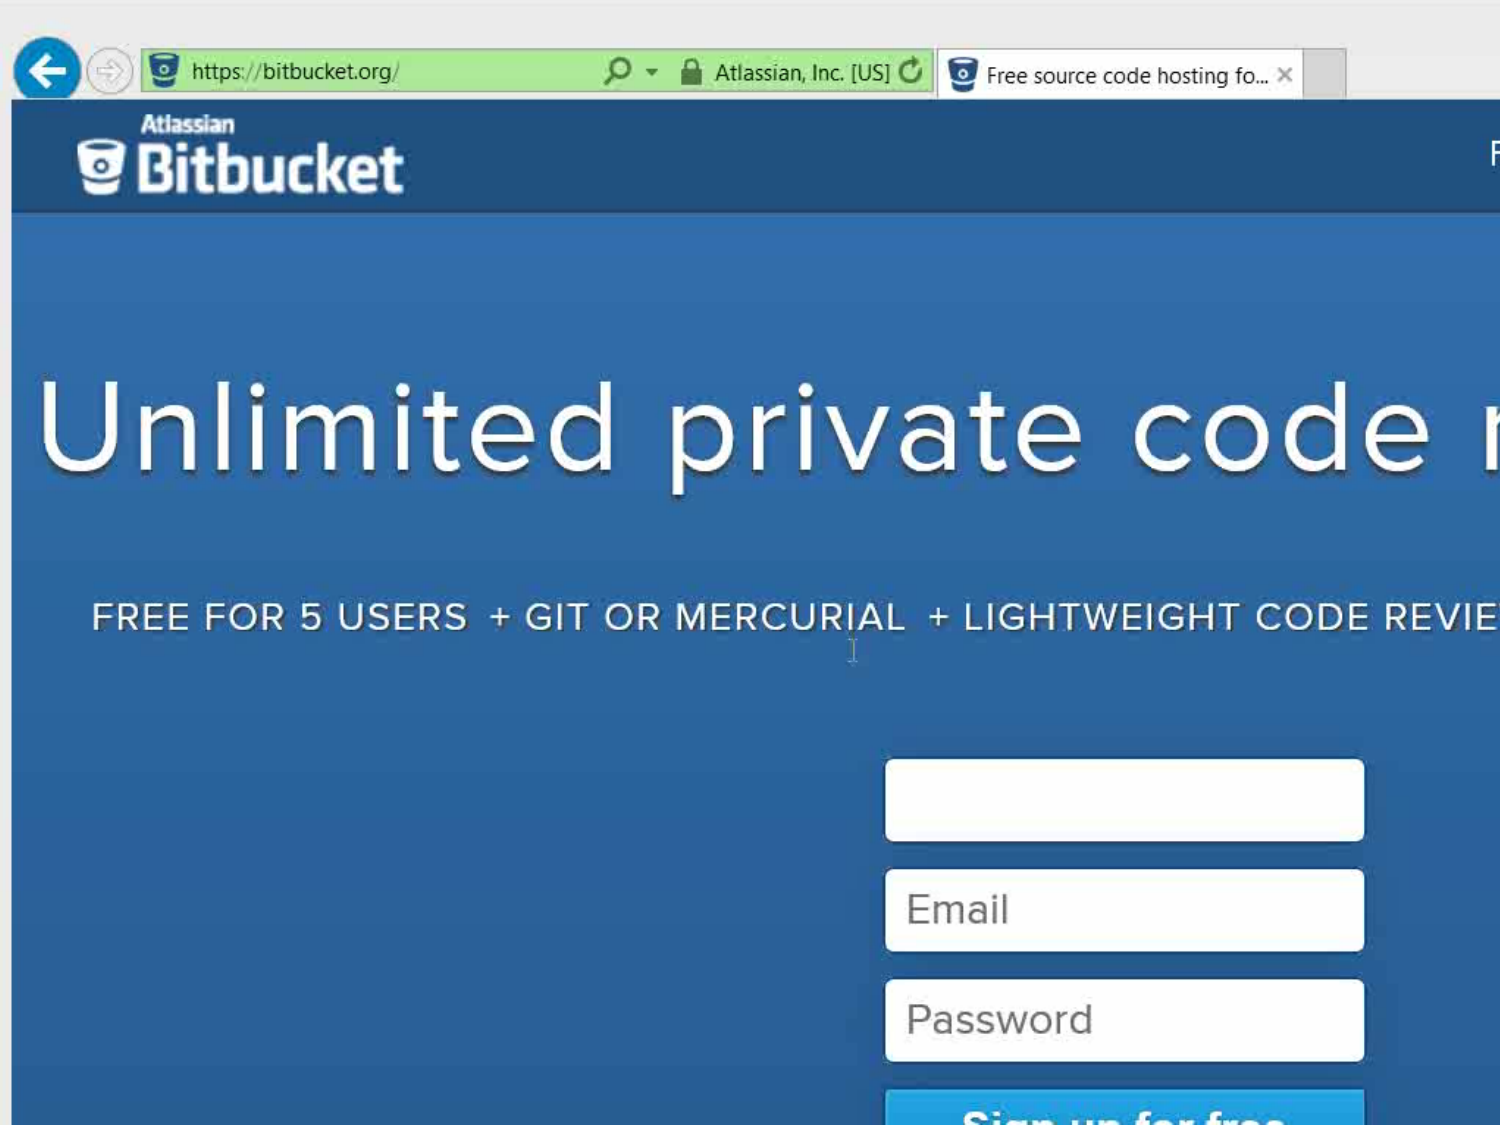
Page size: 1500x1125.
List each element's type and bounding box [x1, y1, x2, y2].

text_box [0, 0, 1500, 1125]
